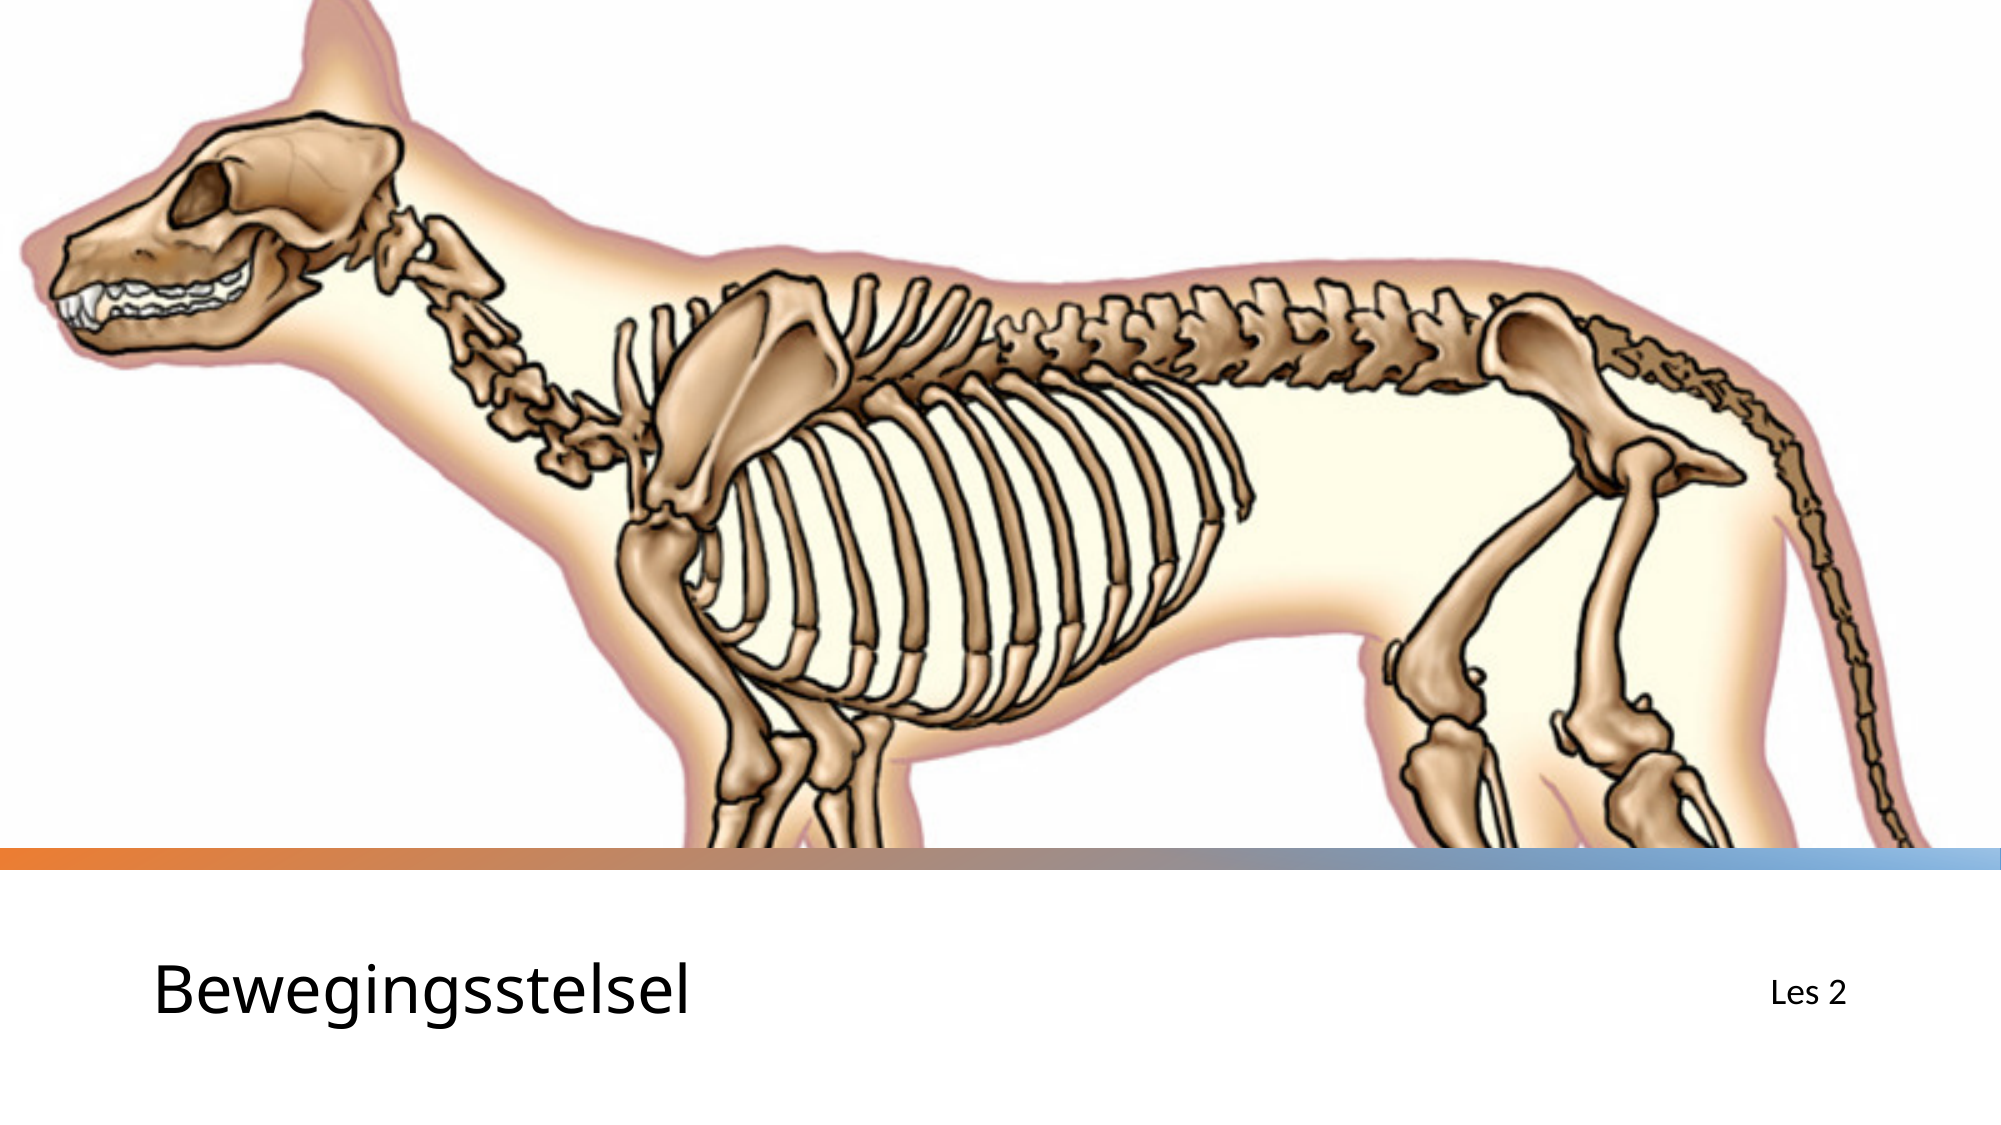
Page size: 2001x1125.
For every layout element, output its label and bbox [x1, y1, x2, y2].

picture [0, 0, 2000, 848]
picture [0, 870, 2000, 1125]
text_box [0, 848, 2000, 870]
